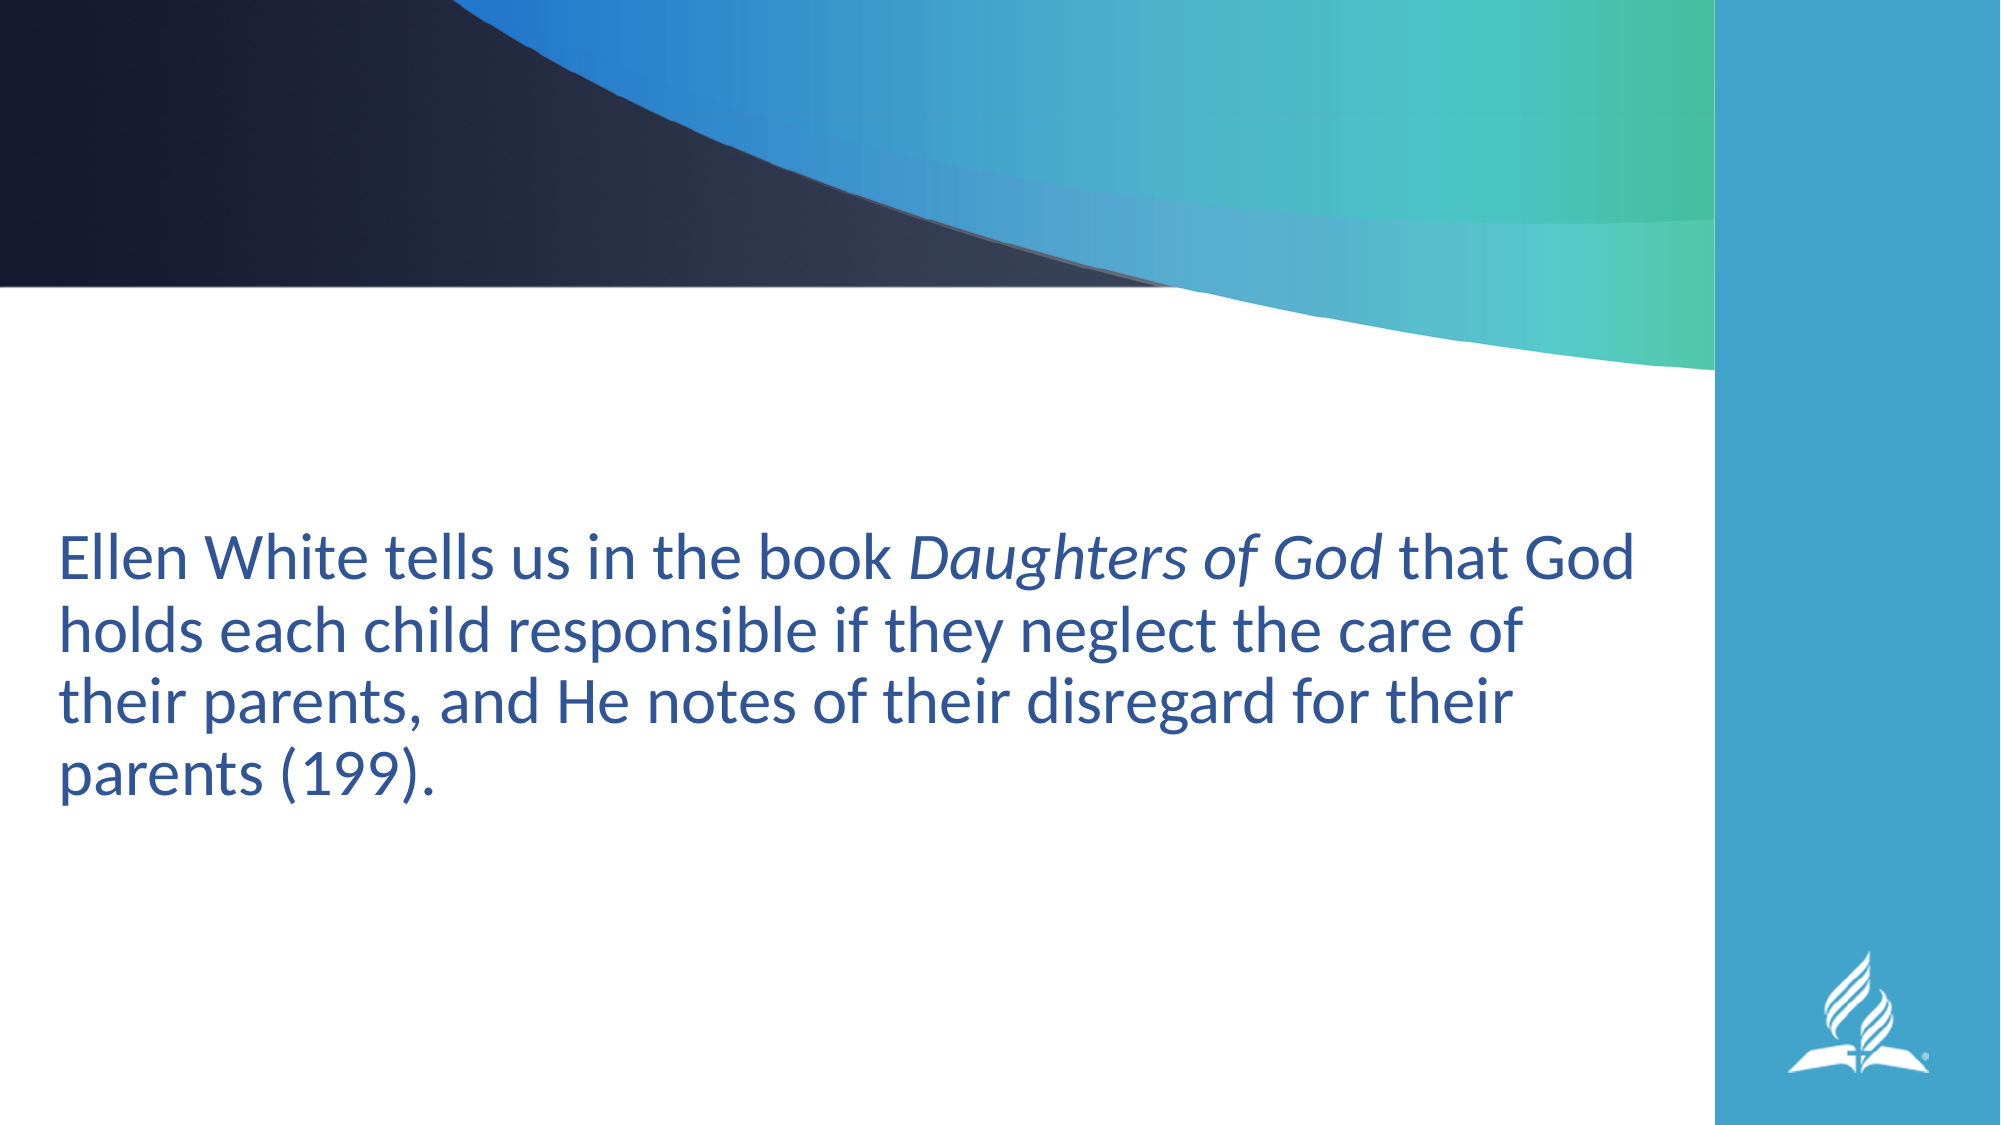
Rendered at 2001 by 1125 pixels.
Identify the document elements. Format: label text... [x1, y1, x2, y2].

list Ellen White tells us in the book Daughters of God that God holds each child responsible if they neglect the care of their parents, and He notes of their disregard for their parents (199). [43, 424, 1678, 1043]
picture [0, 0, 2001, 1125]
